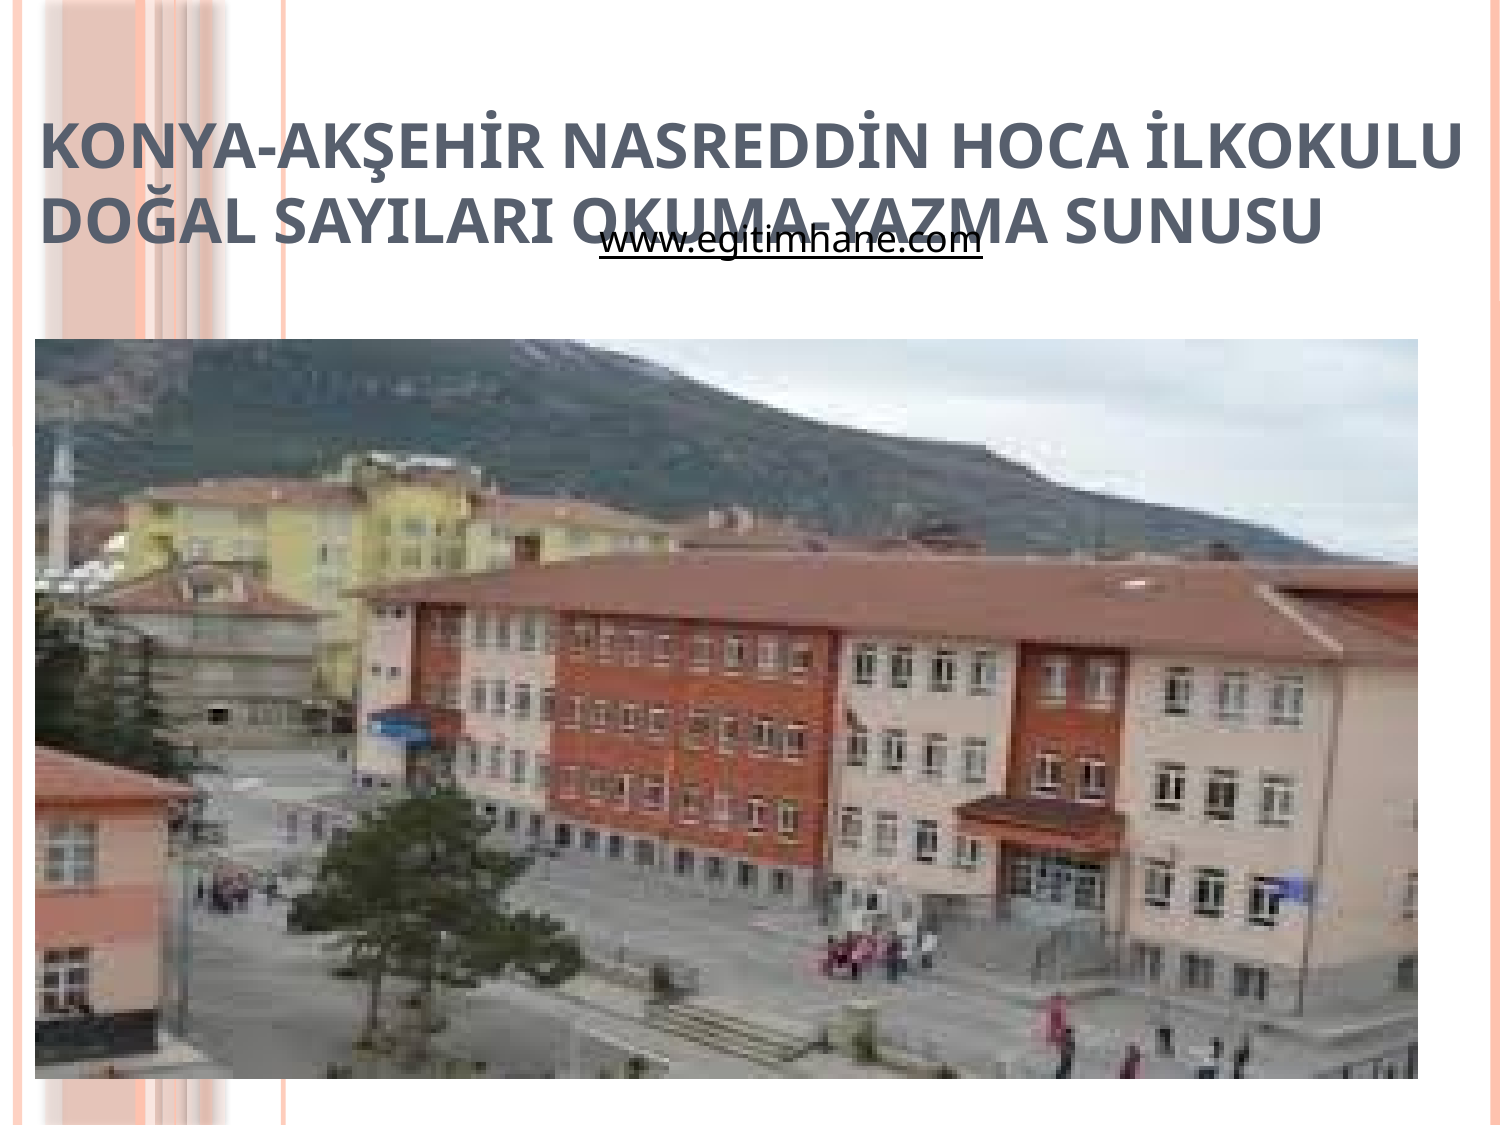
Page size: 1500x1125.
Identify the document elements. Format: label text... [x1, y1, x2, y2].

title KONYA-AKŞEHİR NASREDDİN HOCA İLKOKULU DOĞAL SAYILARI OKUMA-YAZMA SUNUSU [23, 0, 1500, 264]
picture [34, 339, 1419, 1079]
text_box www.egitimhane.com [584, 208, 1341, 274]
